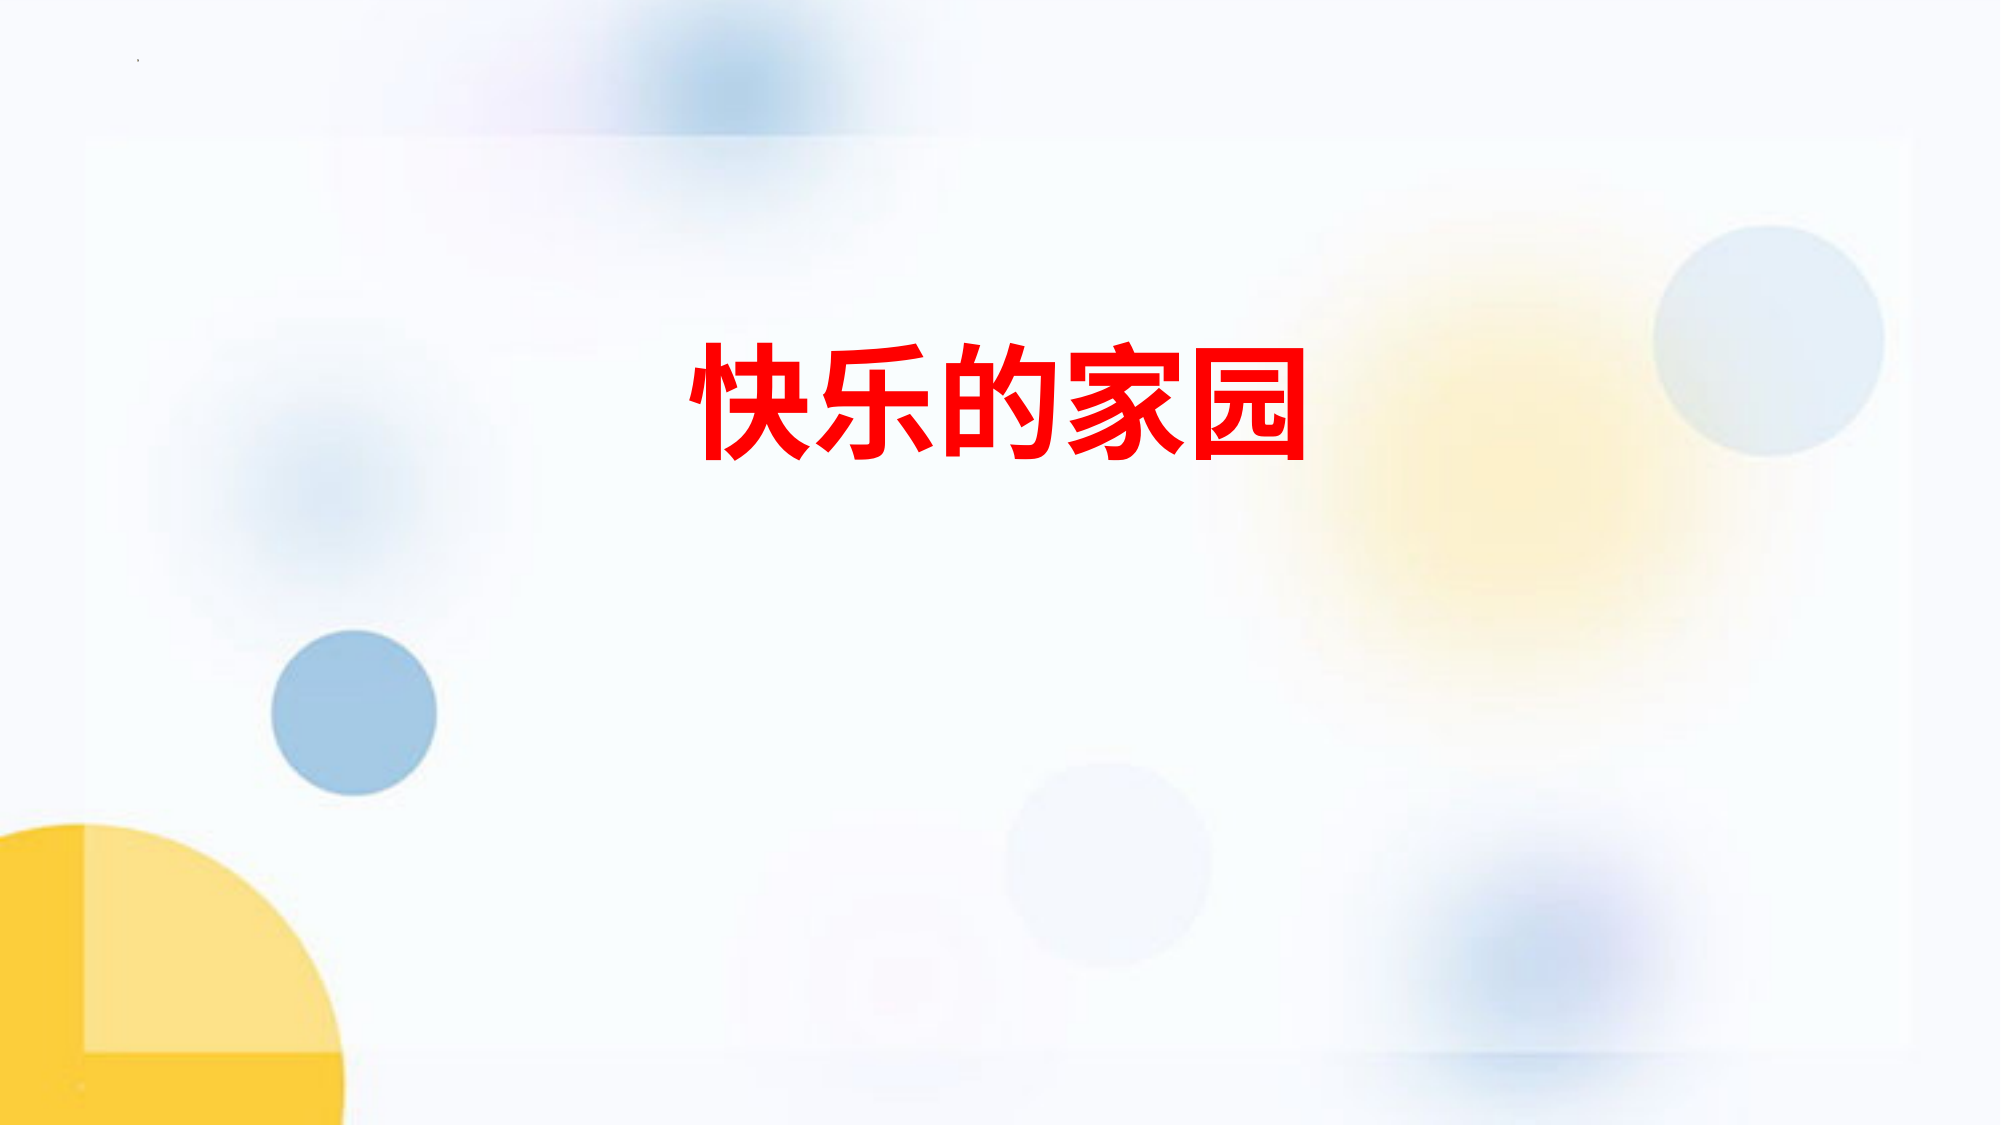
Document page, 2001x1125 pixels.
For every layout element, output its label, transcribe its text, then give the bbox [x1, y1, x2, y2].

picture [0, 0, 2001, 1125]
text_box 快乐的家园 [0, 316, 2000, 482]
